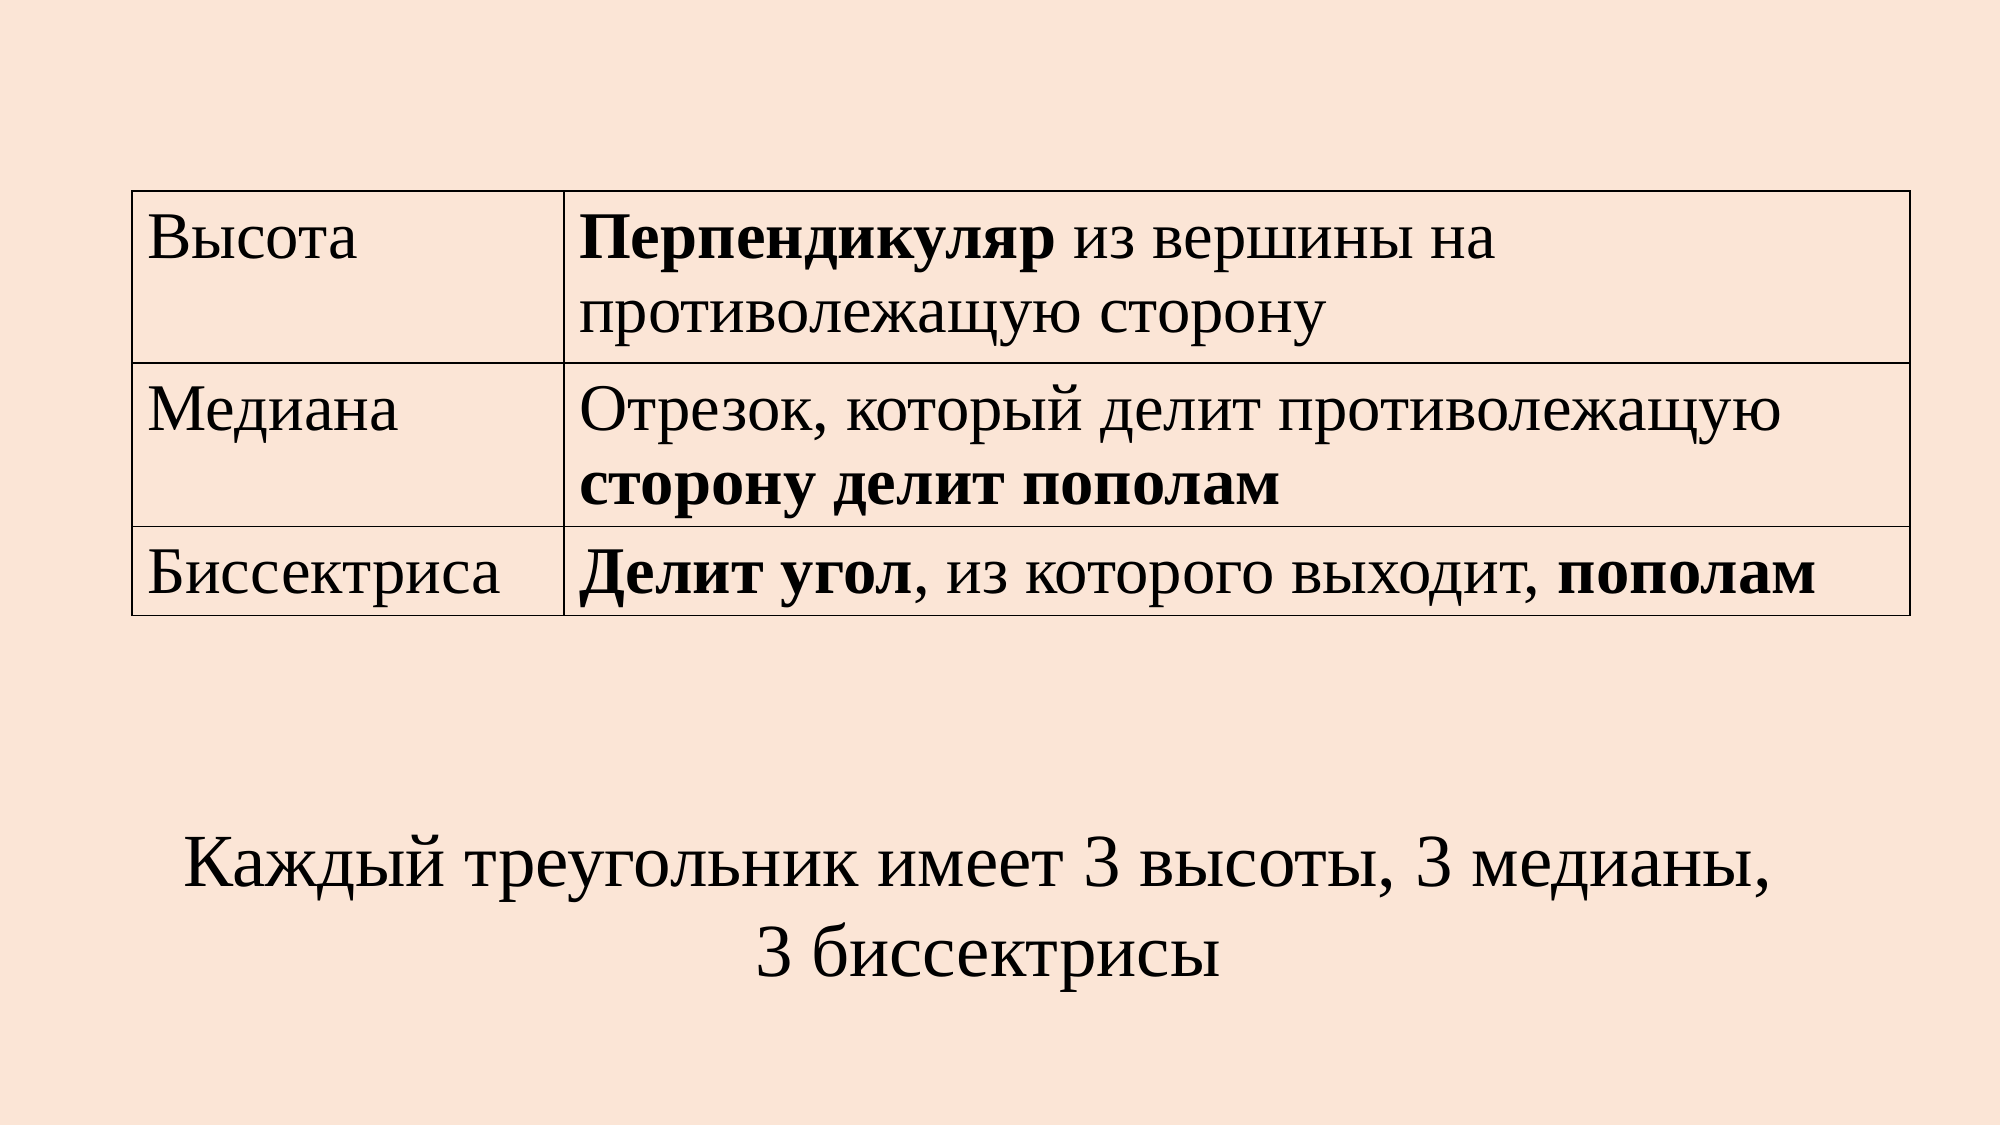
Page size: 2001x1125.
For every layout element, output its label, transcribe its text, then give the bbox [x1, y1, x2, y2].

table_cell Биссектриса [133, 527, 563, 615]
table_header Высота [133, 192, 563, 362]
text_box Каждый треугольник имеет 3 высоты, 3 медианы, 3 биссектрисы [66, 803, 1910, 999]
table_cell Медиана [133, 364, 563, 526]
table_header Перпендикуляр из вершины на противолежащую сторону [565, 192, 1909, 362]
table_cell Отрезок, который делит противолежащую сторону делит пополам [565, 364, 1909, 526]
table_cell Делит угол, из которого выходит, пополам [565, 527, 1909, 615]
